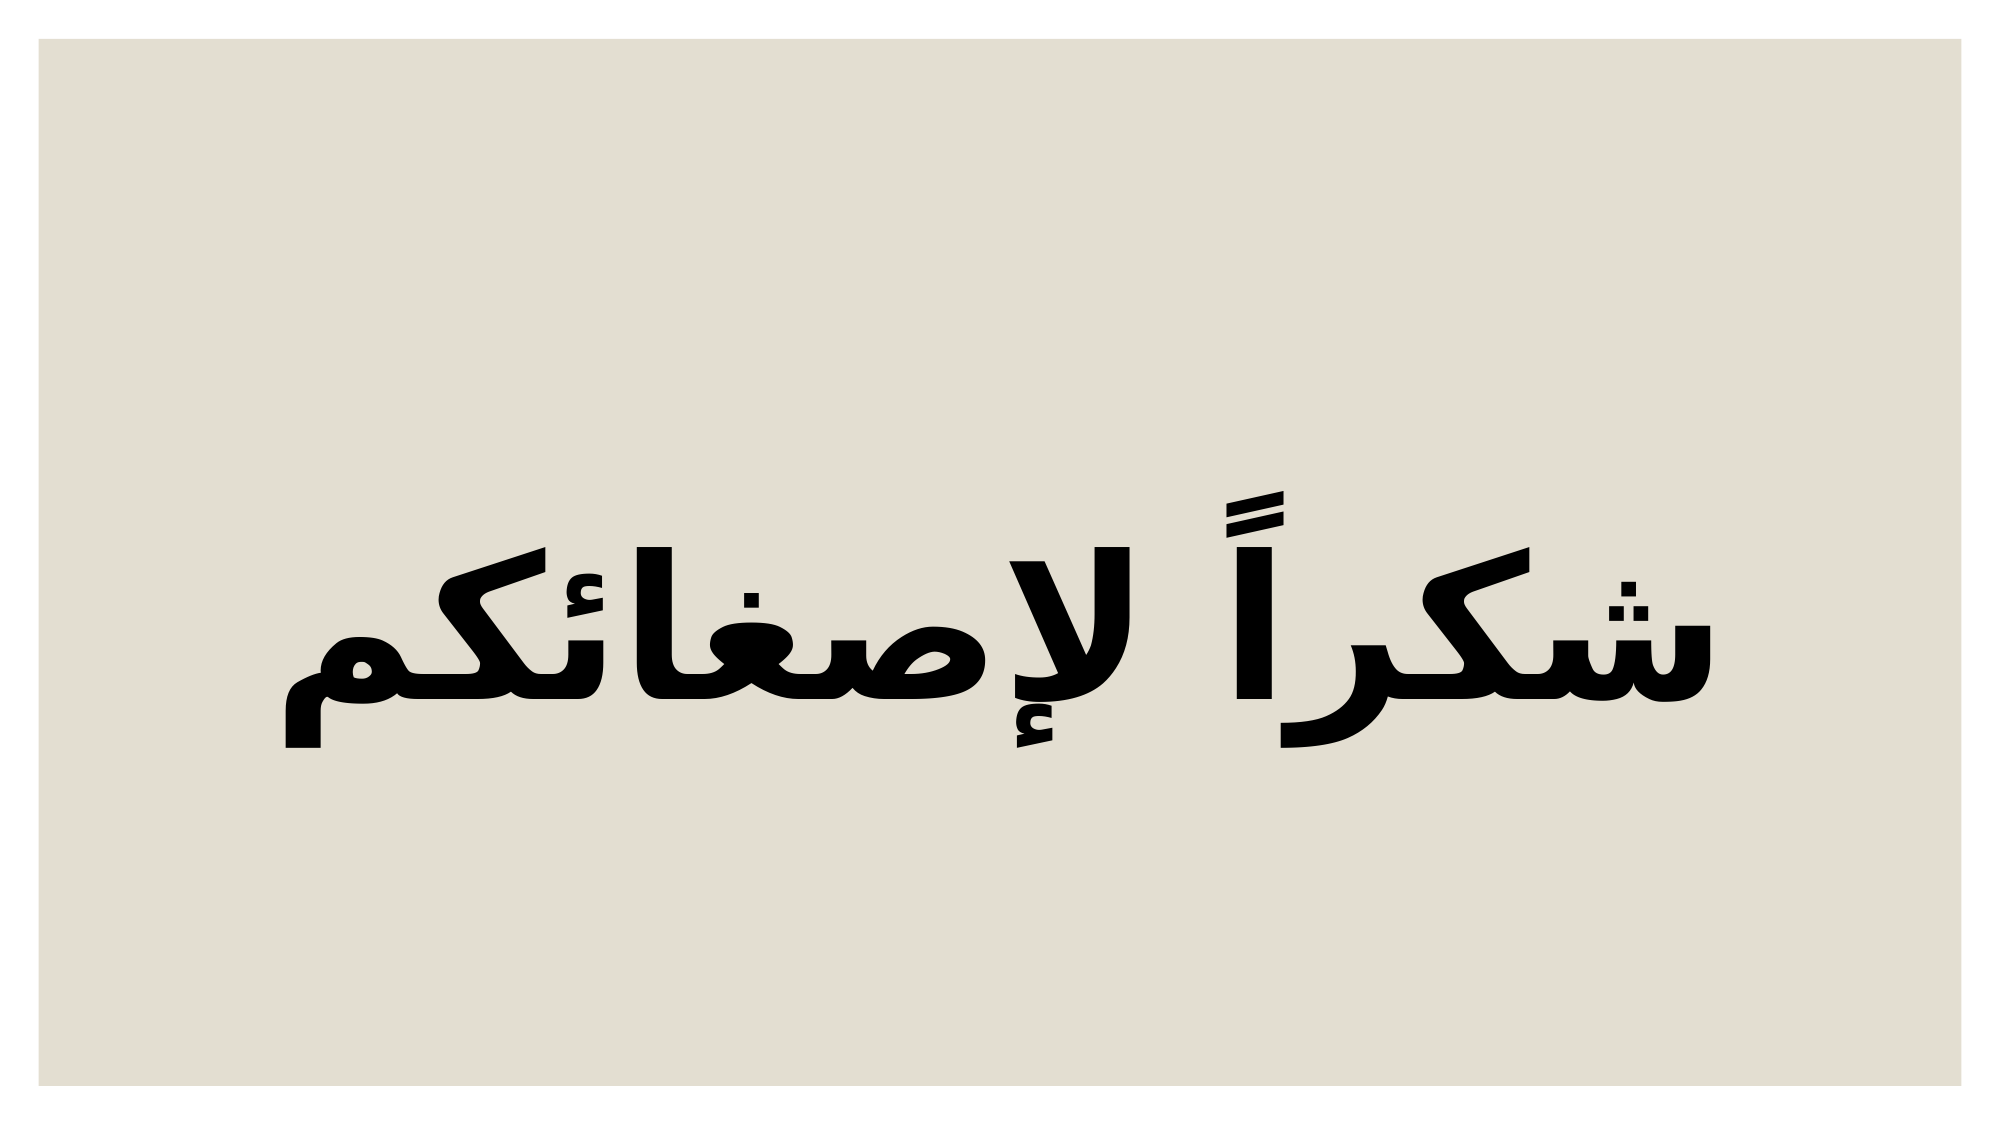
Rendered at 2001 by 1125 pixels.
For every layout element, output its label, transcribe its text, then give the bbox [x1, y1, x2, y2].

list شكراً لإصغائكم [174, 363, 1825, 990]
